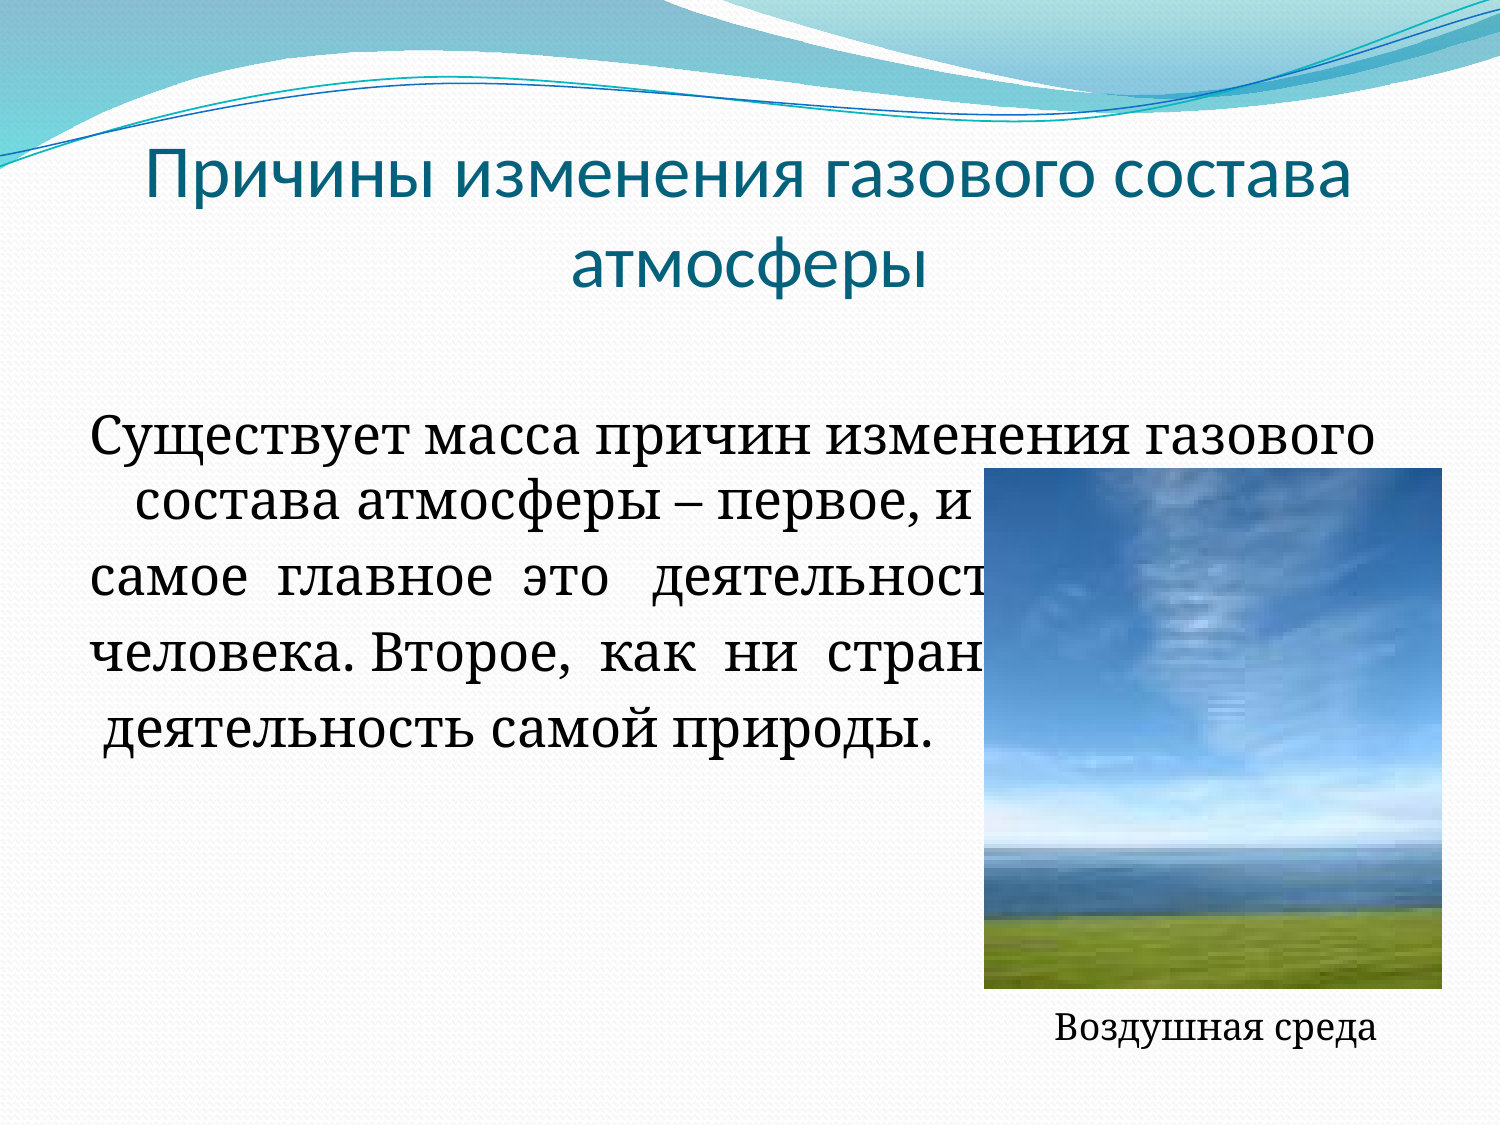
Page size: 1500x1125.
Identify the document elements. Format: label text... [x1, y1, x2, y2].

text_box Воздушная среда [960, 996, 1472, 1056]
picture [984, 468, 1442, 989]
title Причины изменения газового состава атмосферы [75, 115, 1425, 303]
list Существует масса причин изменения газового состава атмосферы – первое, и самое главное это деятельность человека. Второе, как ни странно, деятельность самой природы. [75, 317, 1425, 1038]
